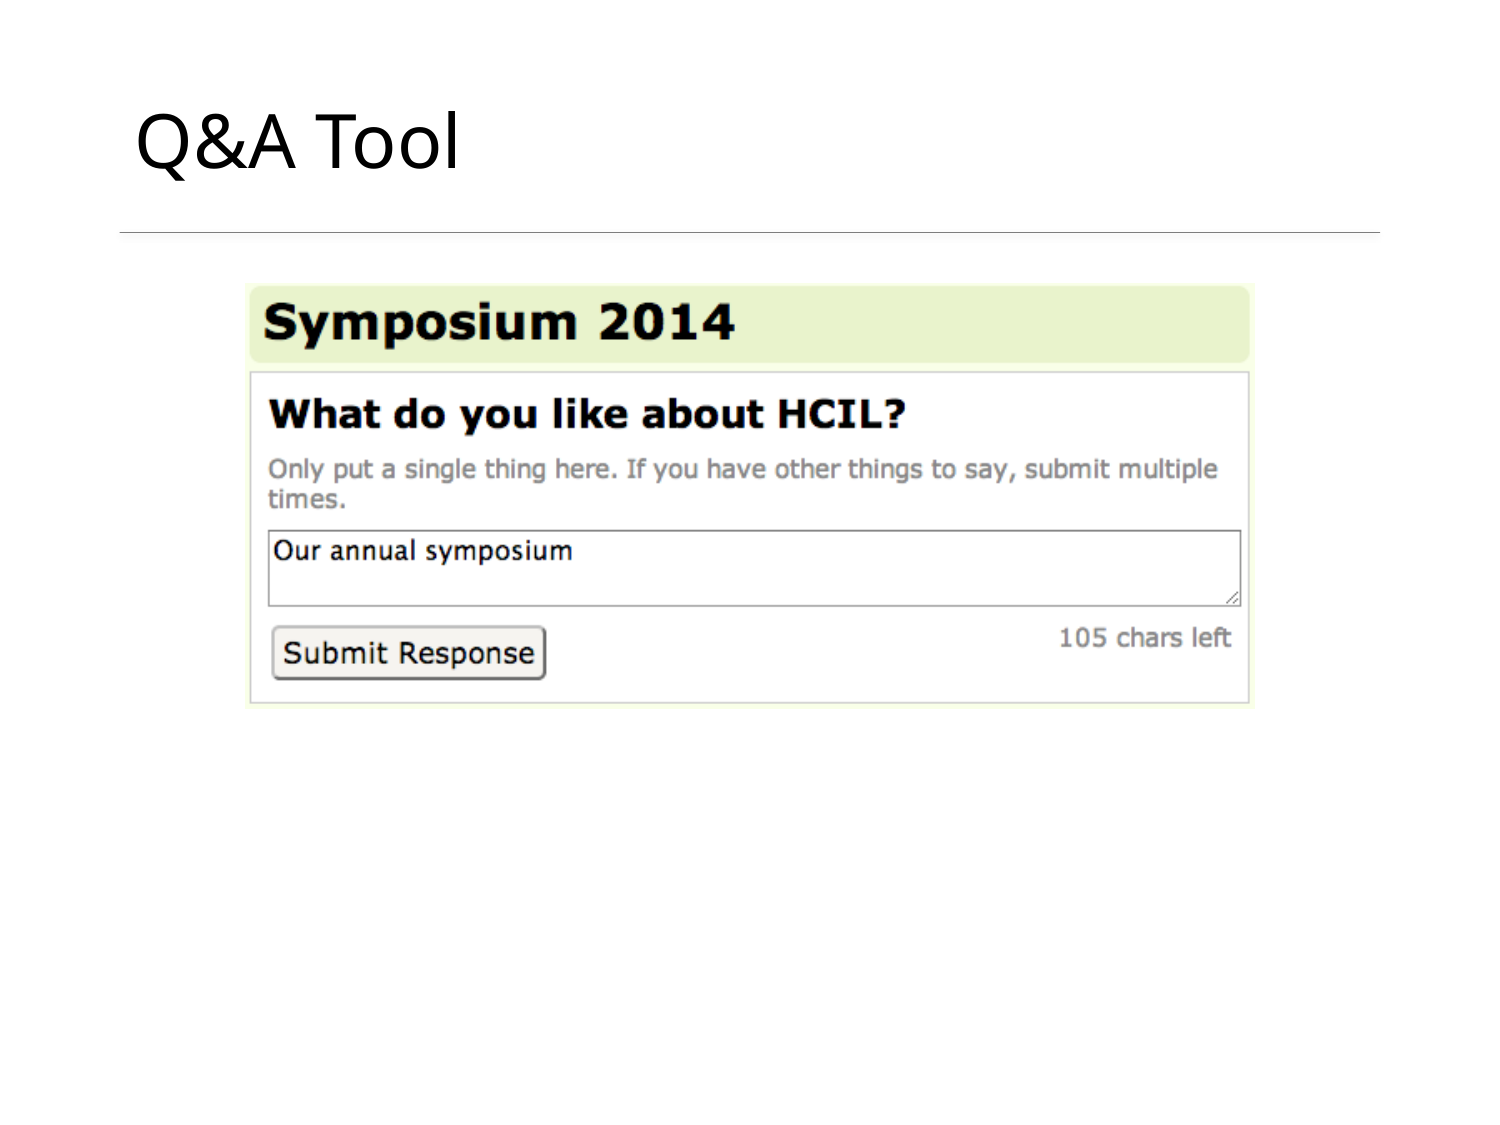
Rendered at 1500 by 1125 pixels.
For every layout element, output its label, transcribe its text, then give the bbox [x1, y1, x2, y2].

picture [244, 283, 1256, 709]
title Q&A Tool [119, 45, 1376, 232]
